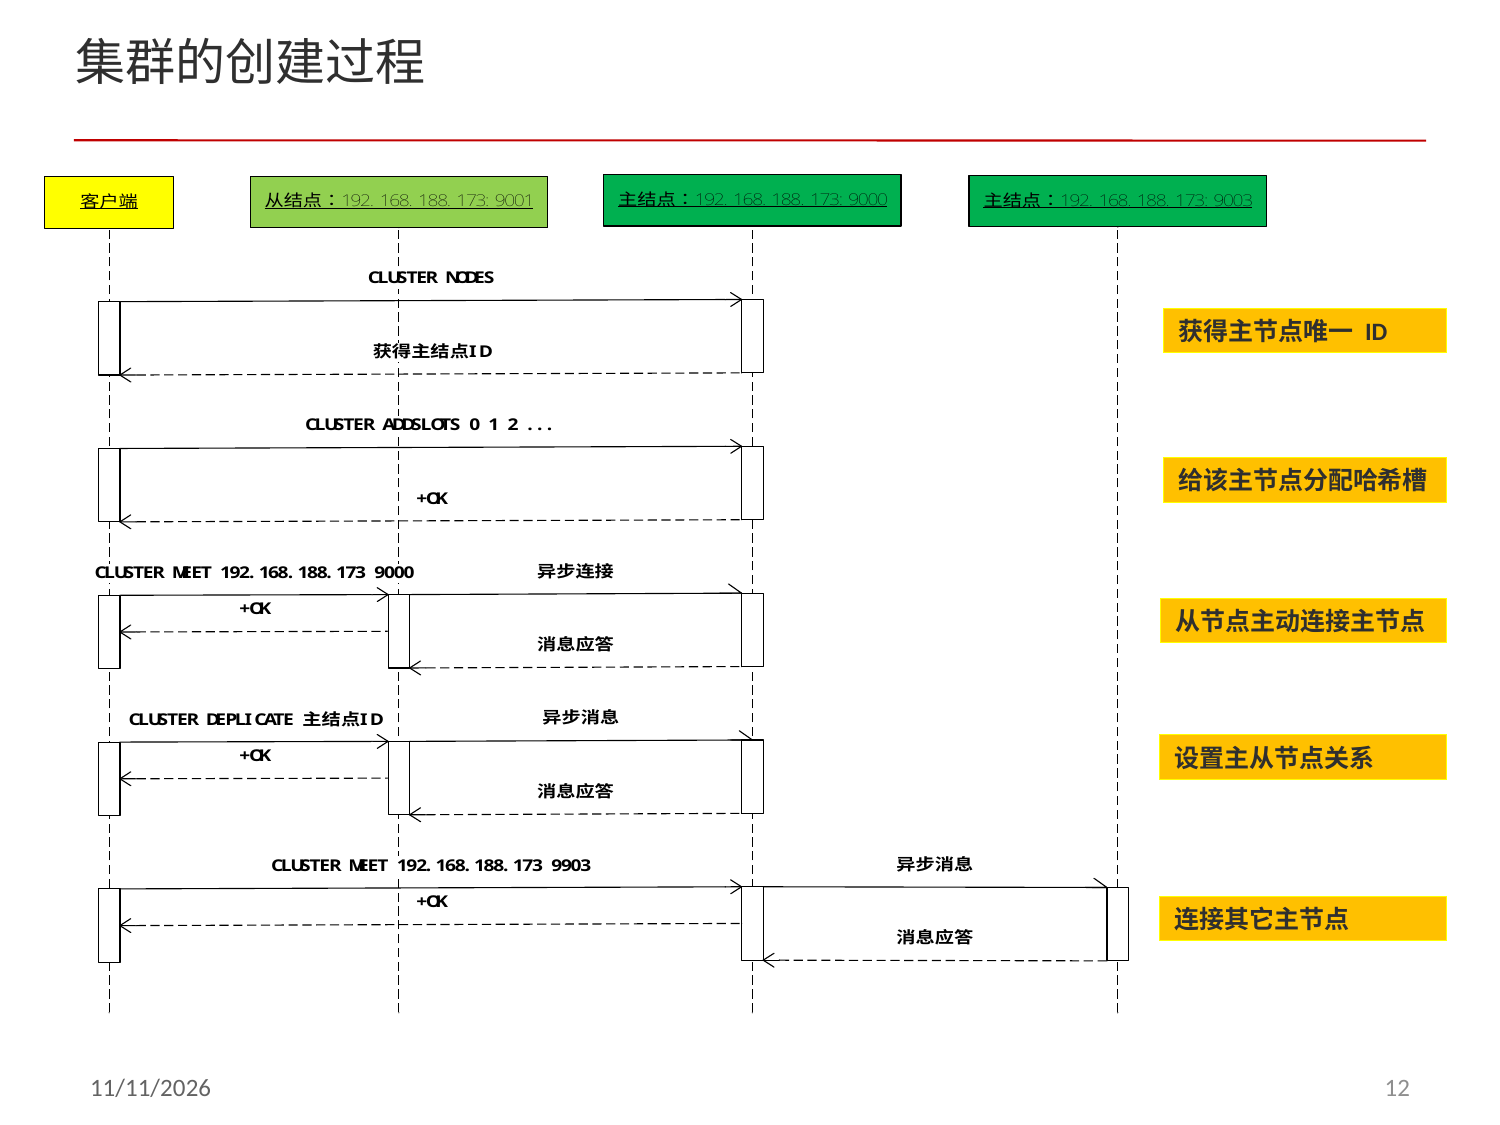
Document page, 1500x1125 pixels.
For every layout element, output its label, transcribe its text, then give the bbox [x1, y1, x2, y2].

text_box 给该主节点分配哈希槽 [1276, 457, 1447, 503]
text_box 连接其它主节点 [1276, 896, 1447, 941]
text_box 从节点主动连接主节点 [1276, 598, 1447, 643]
title 集群的创建过程 [75, 30, 1235, 136]
text_box 获得主节点唯一 ID [1276, 308, 1447, 353]
text_box 设置主从节点关系 [1276, 734, 1447, 780]
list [40, 171, 1270, 1016]
